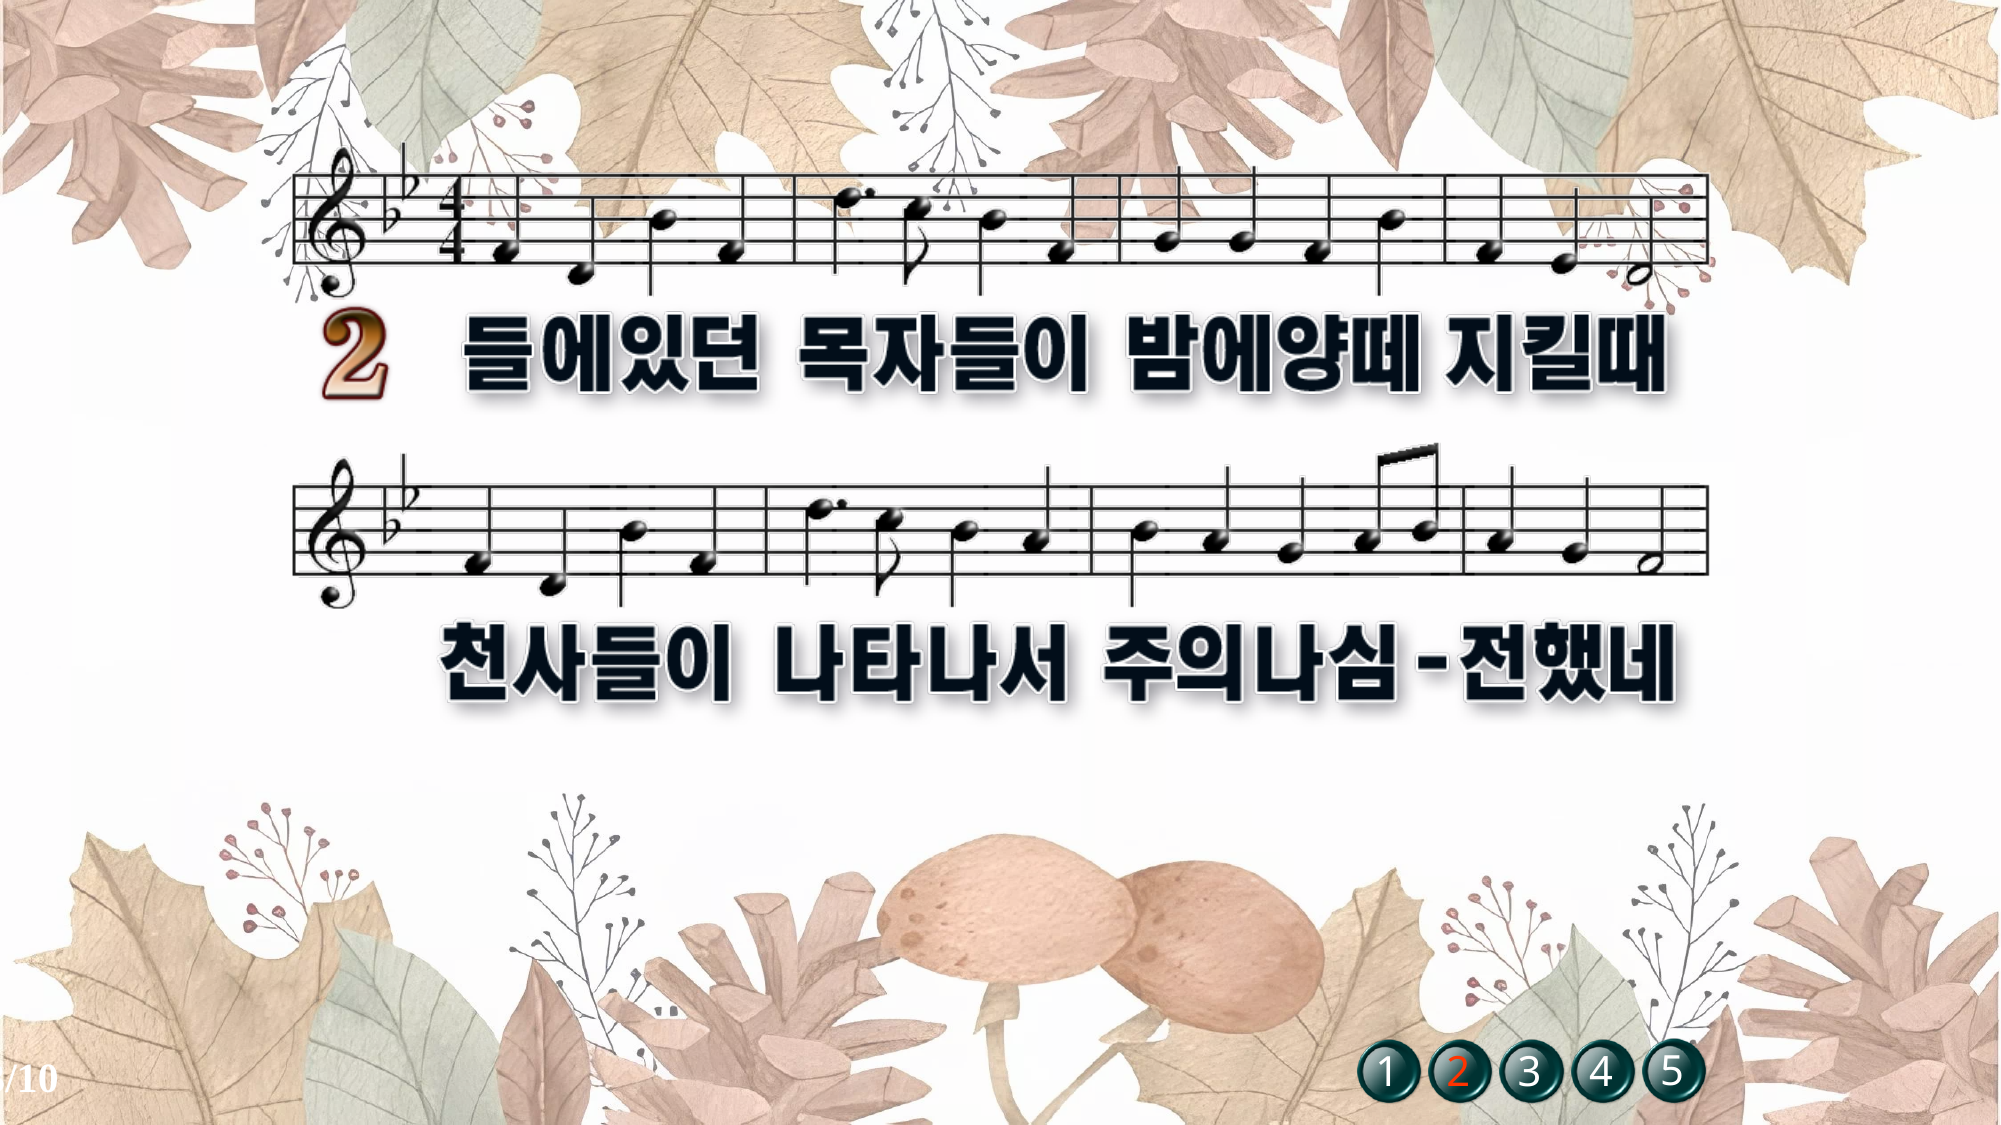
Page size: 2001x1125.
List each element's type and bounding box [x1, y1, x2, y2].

text_box [1496, 1035, 1567, 1106]
text_box [1425, 1035, 1496, 1106]
text_box [1568, 1035, 1638, 1106]
picture [0, 0, 2001, 1125]
text_box [1354, 1035, 1424, 1106]
text_box [1639, 1034, 1709, 1106]
